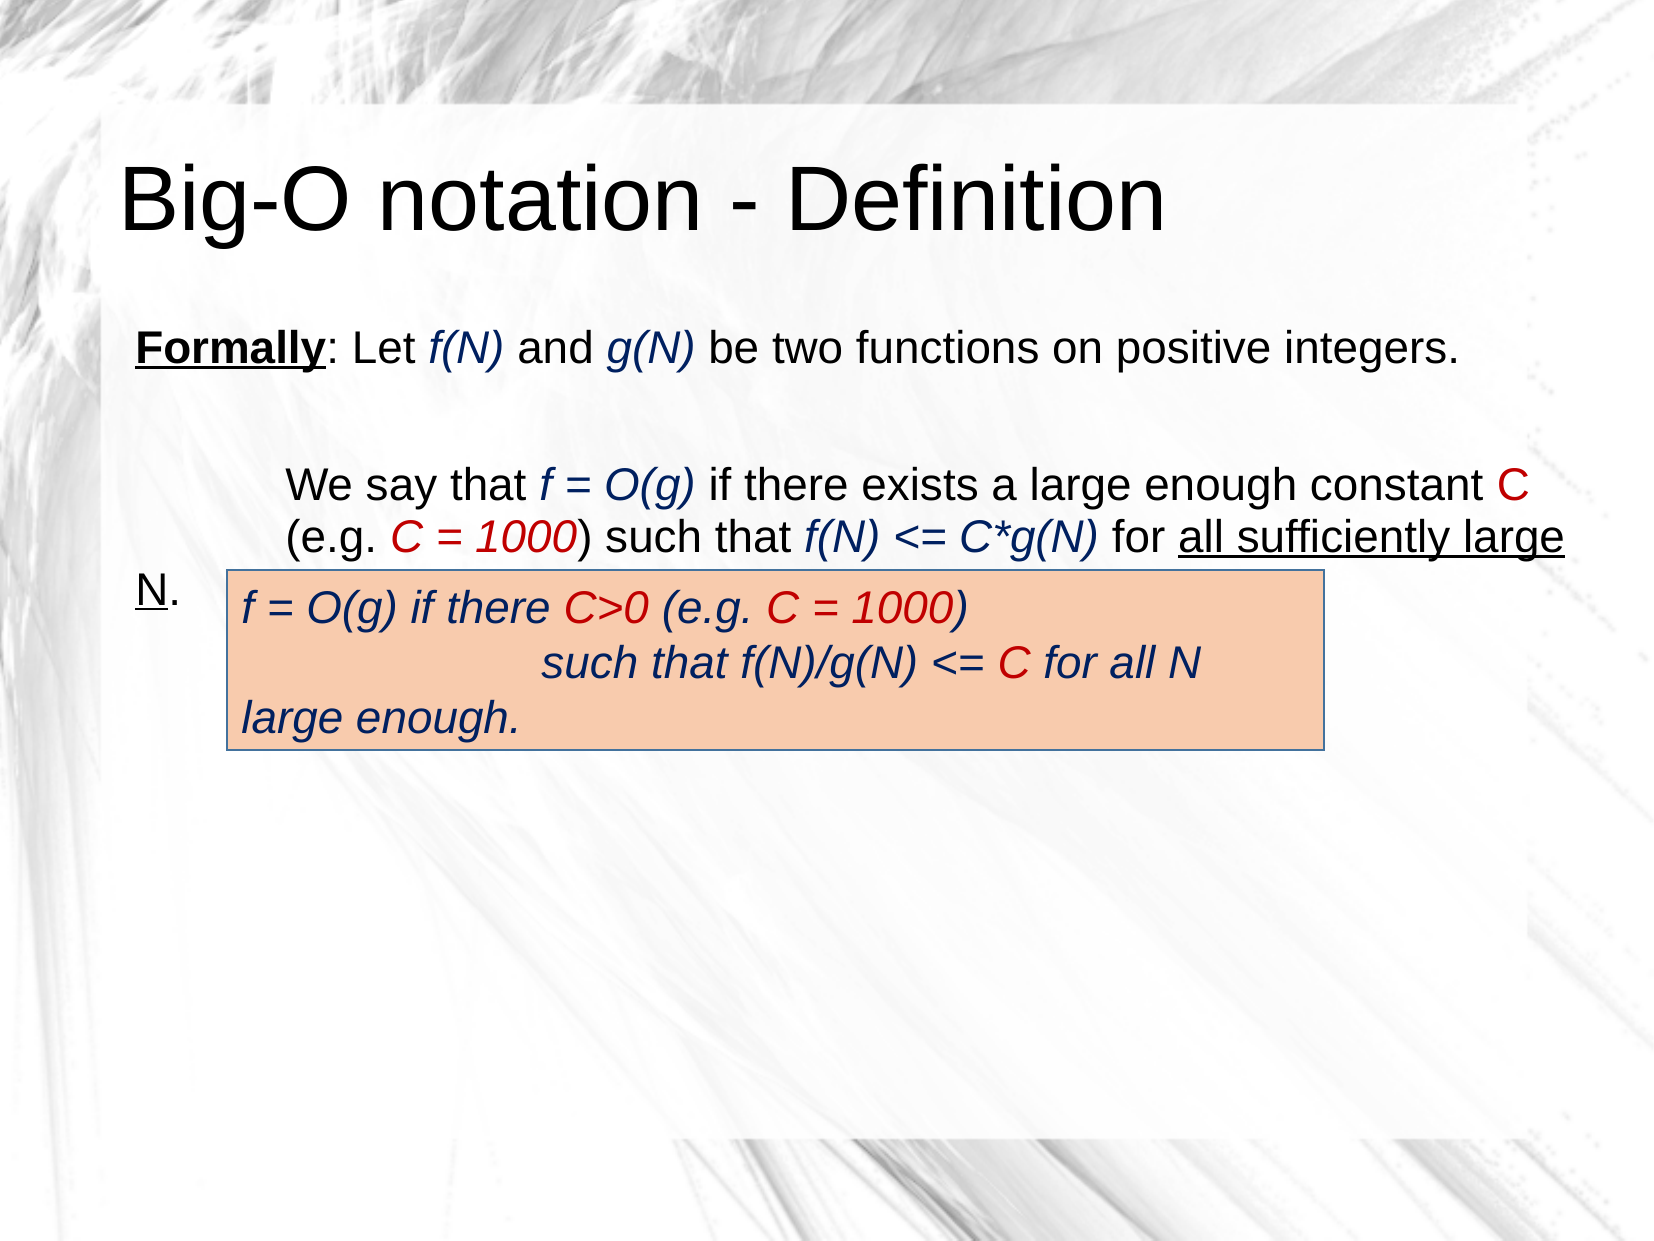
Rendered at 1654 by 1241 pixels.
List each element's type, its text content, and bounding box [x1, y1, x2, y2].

picture [0, 0, 1654, 1241]
text_box f = O(g) if there C>0 (e.g. C = 1000) such that f(N)/g(N) <= C for all N large enough. [226, 570, 1324, 750]
list Formally: Let f(N) and g(N) be two functions on positive integers. We say that f = O(g) if there exists a large enough constant C (e.g. C = 1000) such that f(N) <= C*g(N) for all sufficiently large N. [118, 319, 1571, 1109]
title Big-O notation - Definition [118, 112, 1506, 281]
